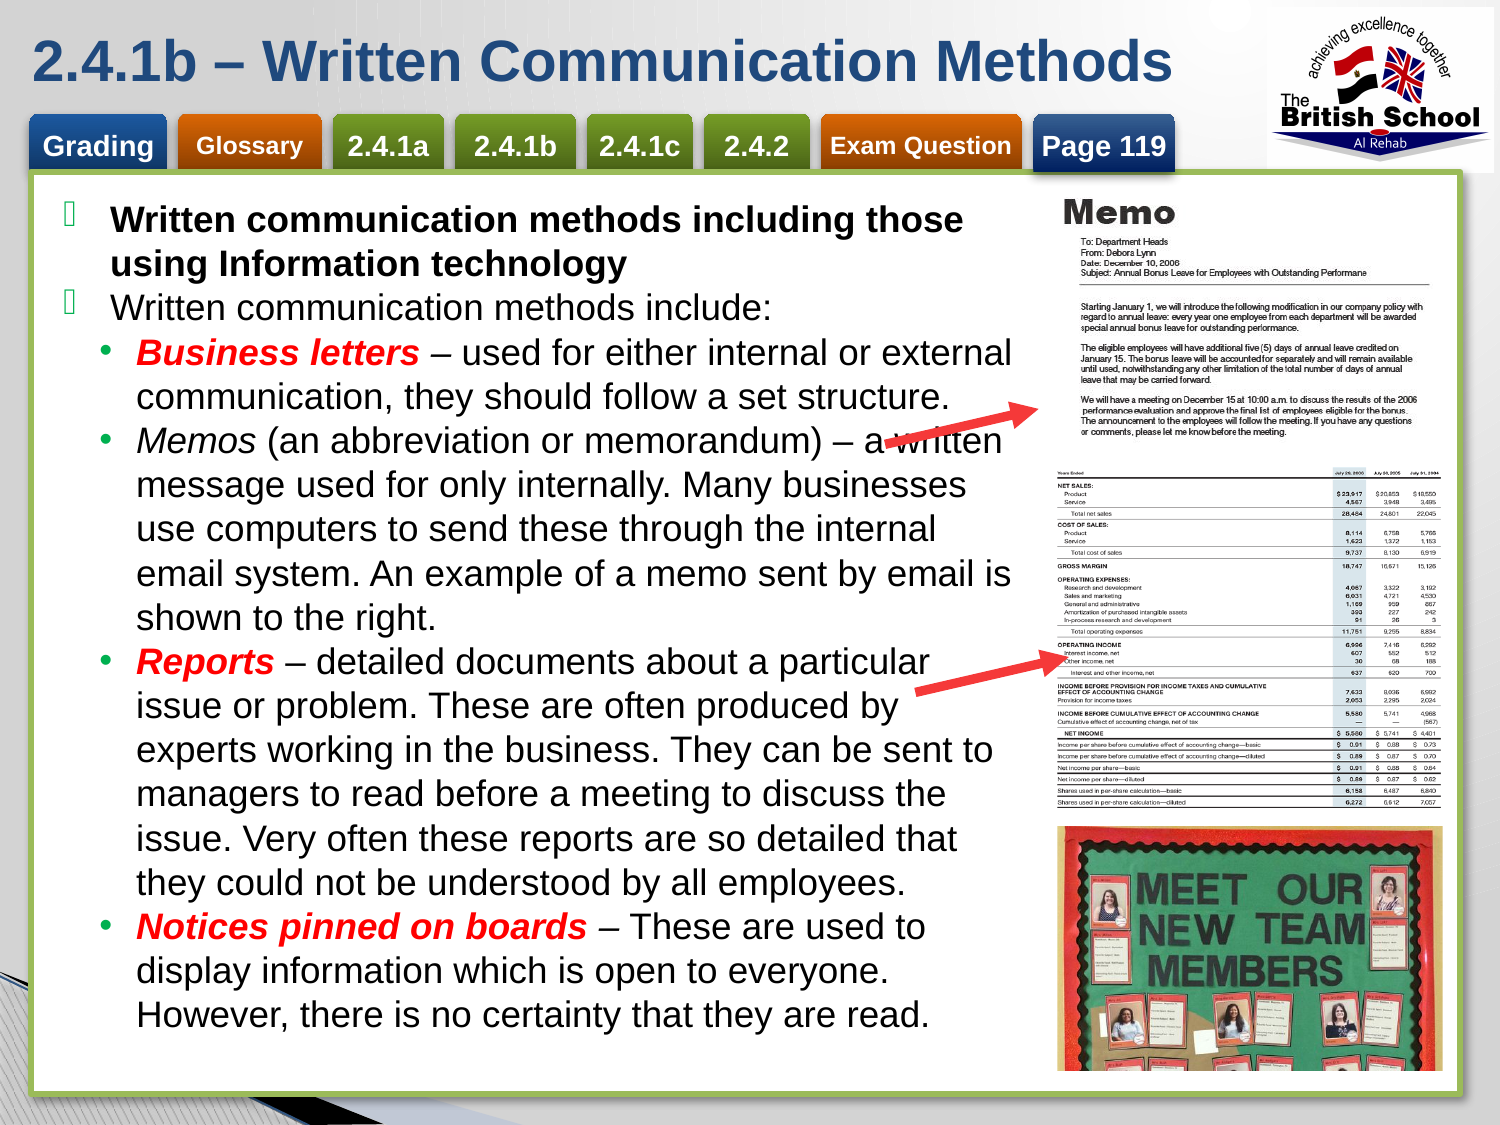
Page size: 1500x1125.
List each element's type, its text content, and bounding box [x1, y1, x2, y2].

text_box Written communication methods including those using Information technology Written communication methods include: Business letters – used for either internal or external communication, they should follow a set structure. Memos (an abbreviation or memorandum) – a written message used for only internally. Many businesses use computers to send these through the internal email system. An example of a memo sent by email is shown to the right. Reports – detailed documents about a particular issue or problem. These are often produced by experts working in the business. They can be sent to managers to read before a meeting to discuss the issue. Very often these reports are so detailed that they could not be understood by all employees. Notices pinned on boards – These are used to display information which is open to everyone. However, there is no certainty that they are read. [46, 188, 1034, 1043]
text_box Page 119 [1033, 113, 1176, 173]
picture [1056, 189, 1436, 445]
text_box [915, 656, 1070, 693]
picture [1056, 825, 1443, 1071]
picture [1056, 467, 1441, 809]
title 2.4.1b – Written Communication Methods [17, 7, 1270, 110]
picture [1267, 7, 1495, 173]
picture [281, 1114, 303, 1125]
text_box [884, 408, 1039, 445]
